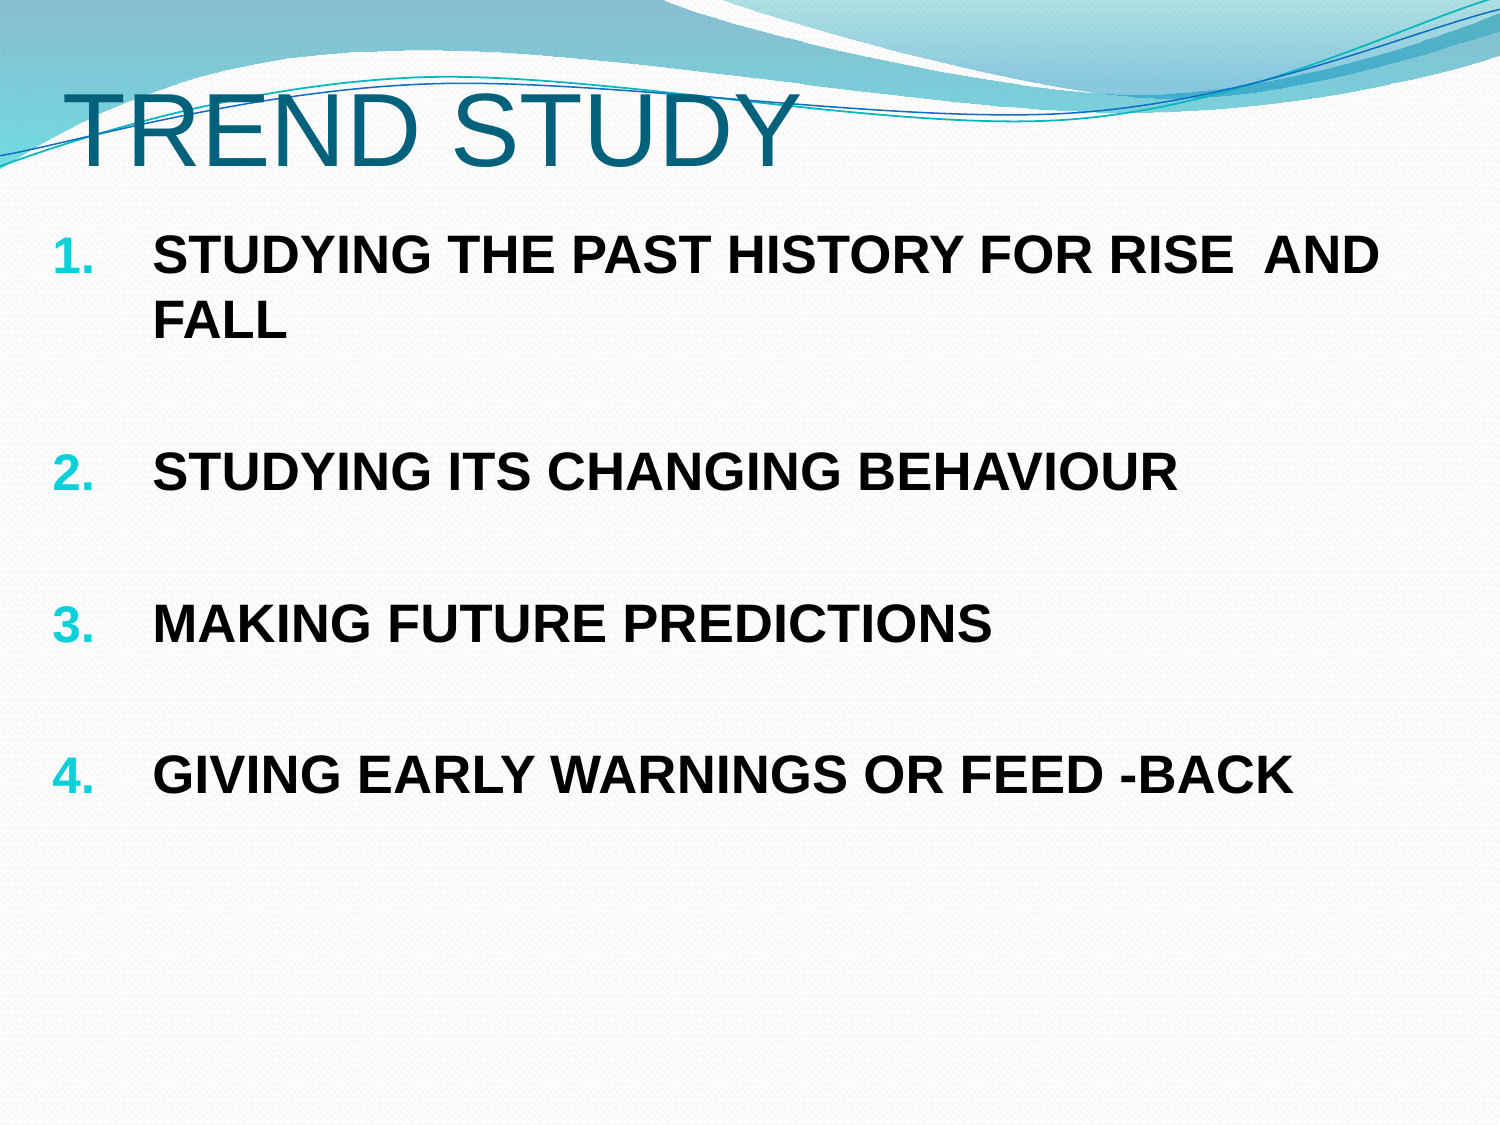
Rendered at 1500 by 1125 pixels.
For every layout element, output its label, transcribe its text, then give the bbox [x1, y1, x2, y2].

title TREND STUDY [62, 0, 1413, 188]
list STUDYING THE PAST HISTORY FOR RISE AND FALL STUDYING ITS CHANGING BEHAVIOUR MAKING FUTURE PREDICTIONS GIVING EARLY WARNINGS OR FEED -BACK [37, 212, 1438, 938]
